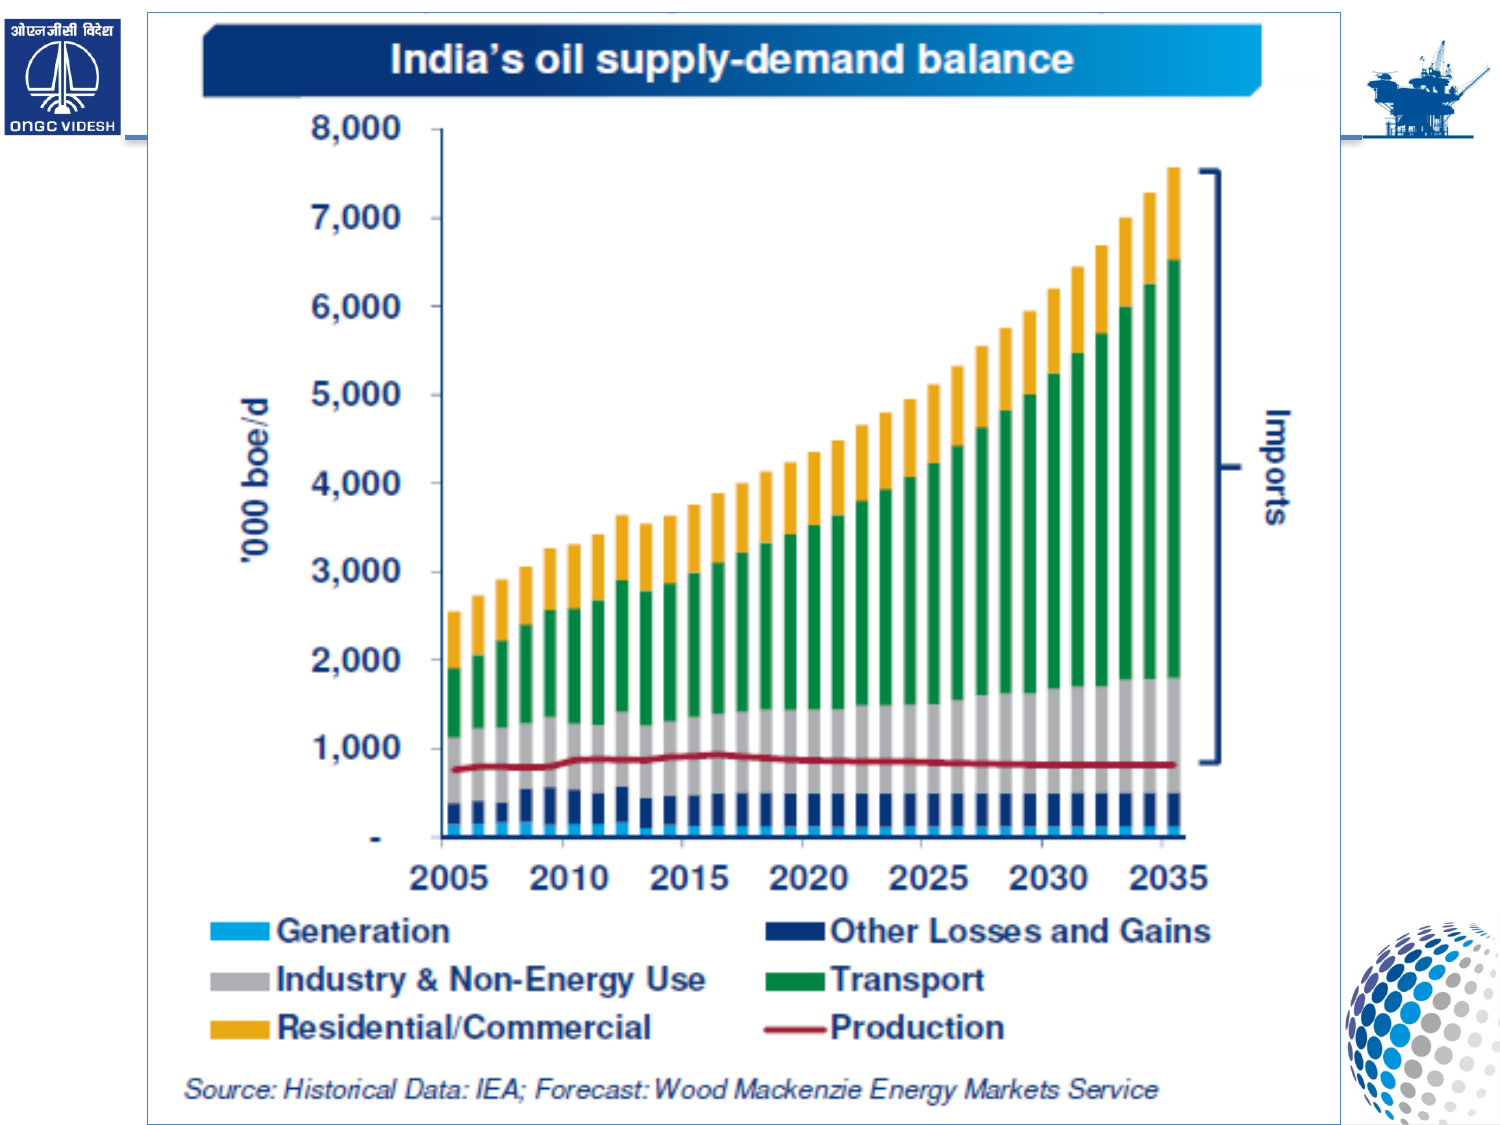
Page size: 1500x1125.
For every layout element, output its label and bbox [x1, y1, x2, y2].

picture [1343, 912, 1500, 1125]
picture [0, 12, 125, 143]
list [147, 12, 1341, 1125]
picture [1362, 32, 1494, 145]
